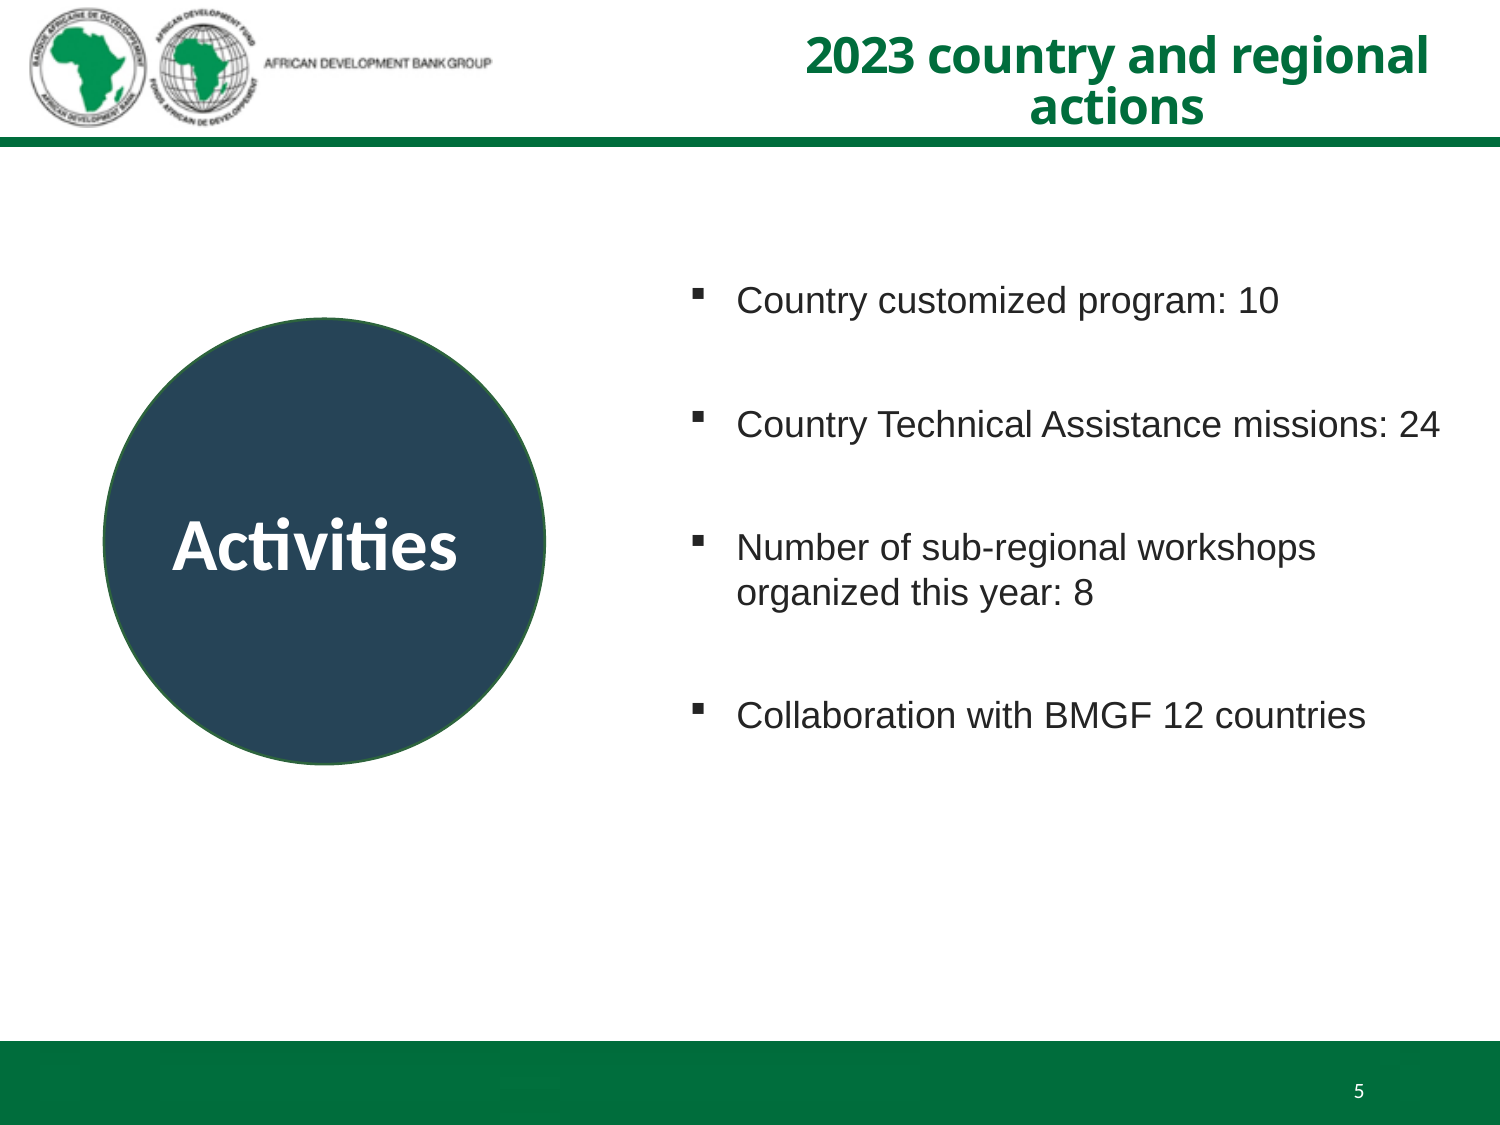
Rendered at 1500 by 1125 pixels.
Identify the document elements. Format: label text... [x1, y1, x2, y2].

text_box Country customized program: 10 Country Technical Assistance missions: 24 Number of sub-regional workshops organized this year: 8 Collaboration with BMGF 12 countries [674, 268, 1481, 806]
slide_number 5 [1218, 1059, 1380, 1120]
picture [28, 6, 493, 128]
title 2023 country and regional actions [714, 27, 1500, 141]
picture [0, 137, 1500, 147]
text_box [102, 317, 547, 766]
text_box Activities [157, 488, 492, 594]
picture [0, 1041, 1500, 1125]
